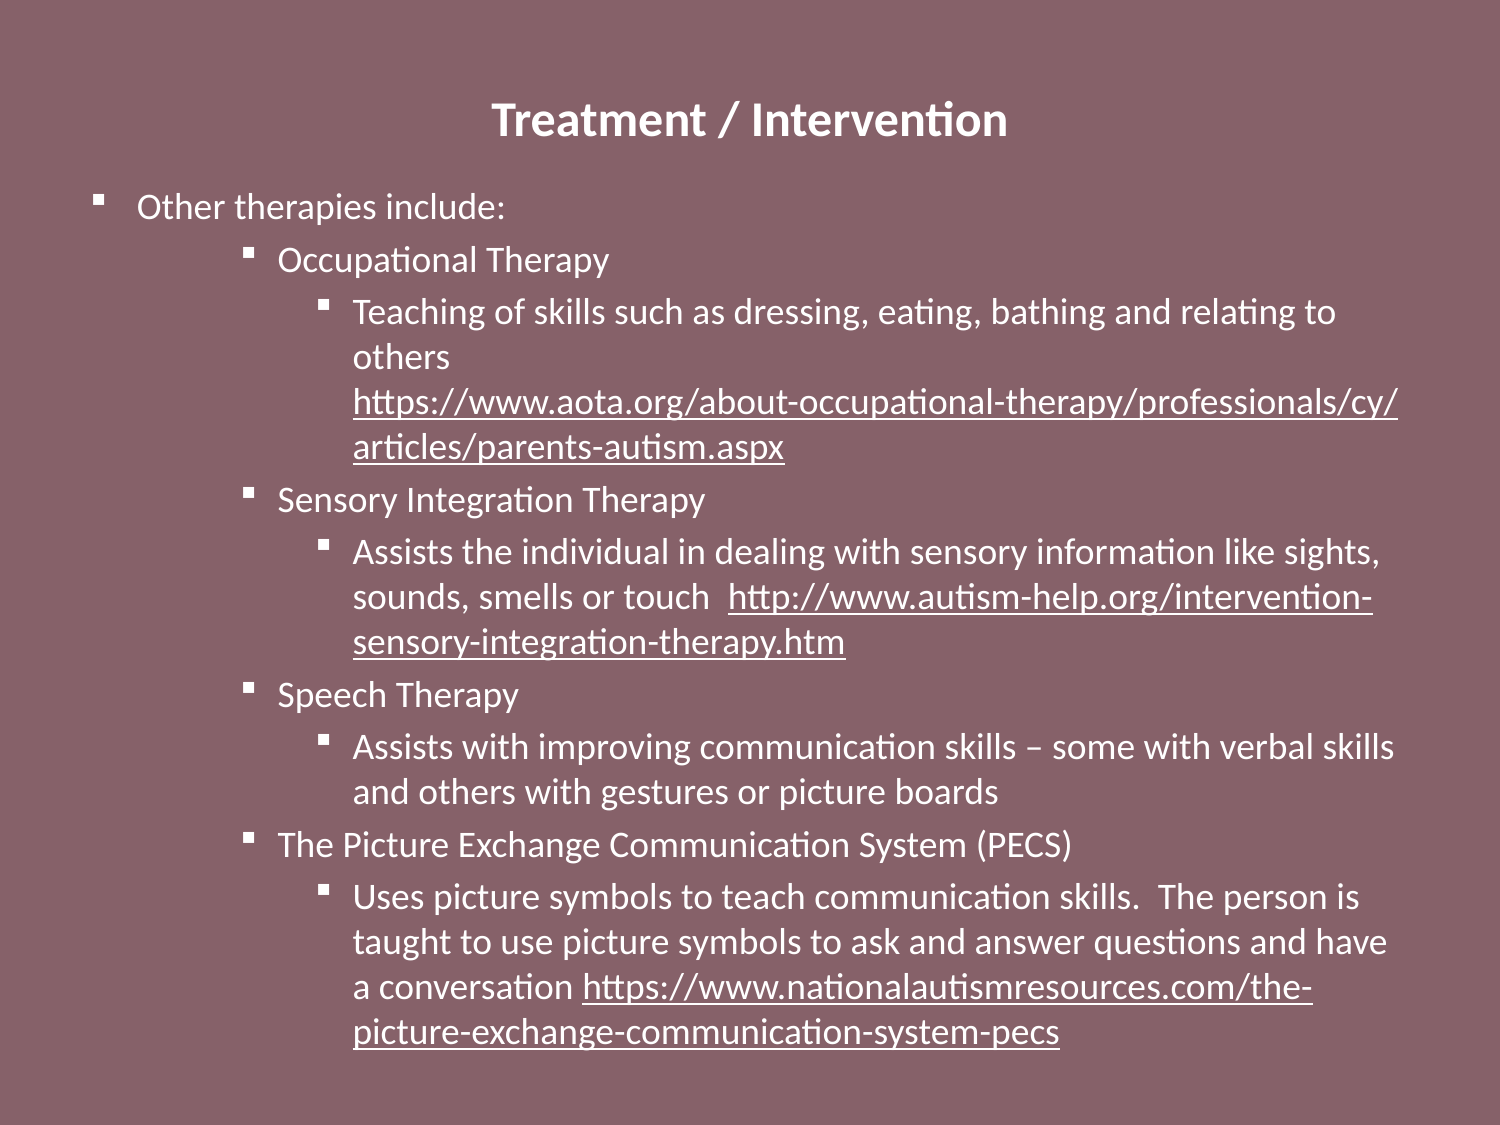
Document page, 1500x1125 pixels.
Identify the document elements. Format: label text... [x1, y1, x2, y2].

list Other therapies include: Occupational Therapy Teaching of skills such as dressing, eating, bathing and relating to others https://www.aota.org/about-occupational-therapy/professionals/cy/articles/parents-autism.aspx Sensory Integration Therapy Assists the individual in dealing with sensory information like sights, sounds, smells or touch http://www.autism-help.org/intervention-sensory-integration-therapy.htm Speech Therapy Assists with improving communication skills – some with verbal skills and others with gestures or picture boards The Picture Exchange Communication System (PECS) Uses picture symbols to teach communication skills. The person is taught to use picture symbols to ask and answer questions and have a conversation https://www.nationalautismresources.com/the-picture-exchange-communication-system-pecs [75, 174, 1425, 1038]
title Treatment / Intervention [75, 45, 1425, 174]
